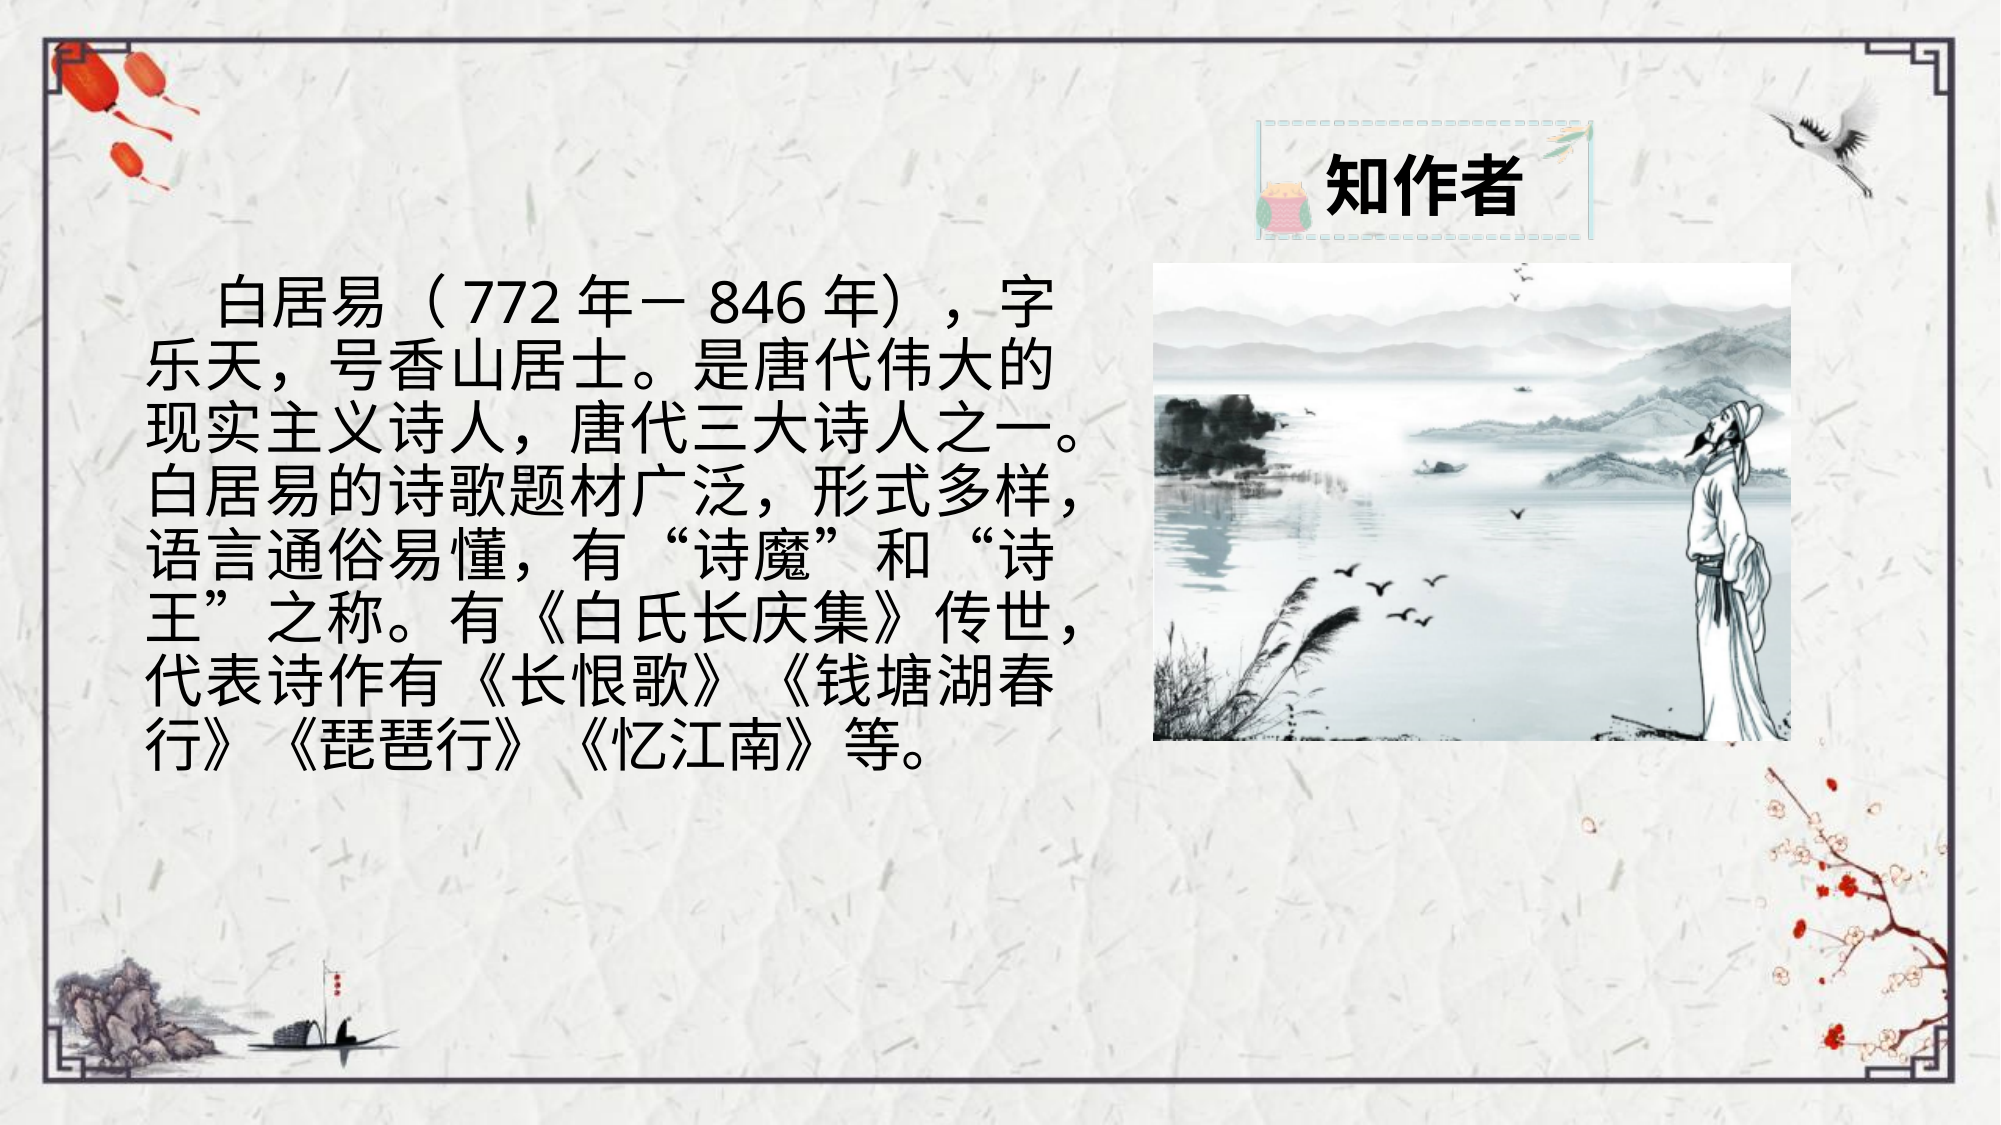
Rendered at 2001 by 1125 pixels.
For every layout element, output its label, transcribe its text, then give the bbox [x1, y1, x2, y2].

picture [0, 0, 2001, 1125]
text_box 白居易（772年－846年），字乐天，号香山居士。是唐代伟大的现实主义诗人，唐代三大诗人之一。白居易的诗歌题材广泛，形式多样，语言通俗易懂，有“诗魔”和“诗王”之称。有《白氏长庆集》传世，代表诗作有《长恨歌》《钱塘湖春行》《琵琶行》《忆江南》等。 [129, 263, 1071, 786]
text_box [1247, 115, 1603, 252]
